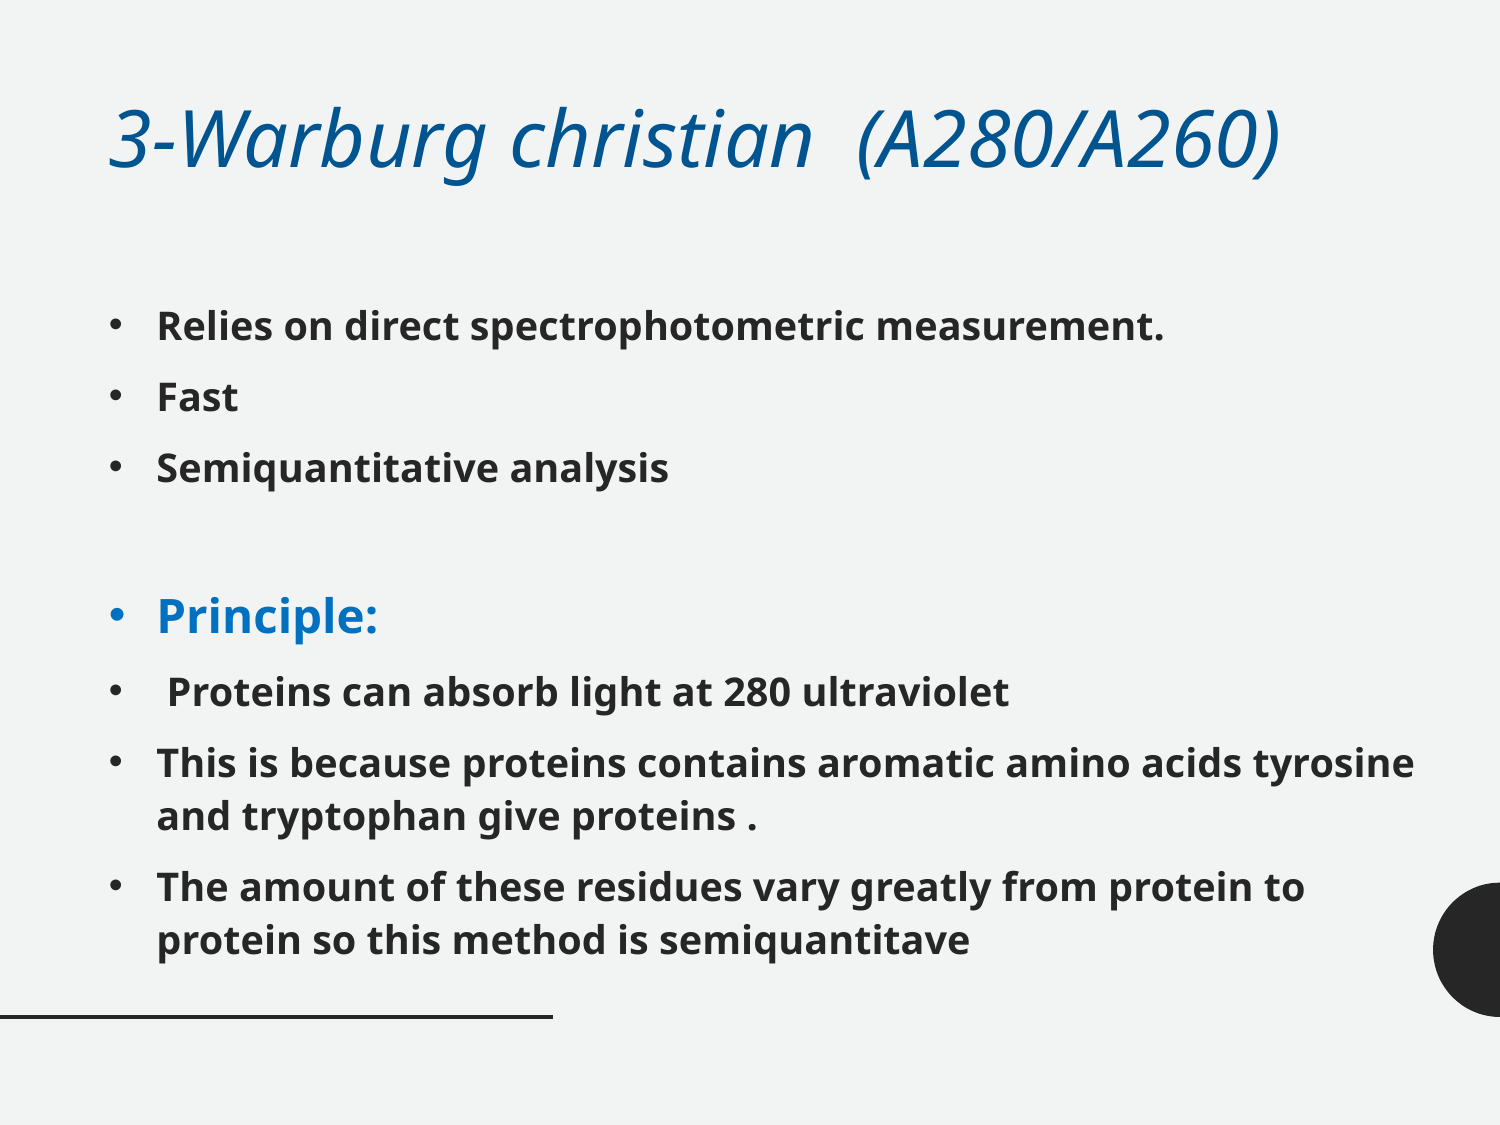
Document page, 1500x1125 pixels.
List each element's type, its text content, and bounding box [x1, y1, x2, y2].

list Relies on direct spectrophotometric measurement. Fast Semiquantitative analysis Principle: Proteins can absorb light at 280 ultraviolet This is because proteins contains aromatic amino acids tyrosine and tryptophan give proteins . The amount of these residues vary greatly from protein to protein so this method is semiquantitave [93, 287, 1450, 971]
title 3-Warburg christian (A280/A260) [93, 91, 1500, 905]
